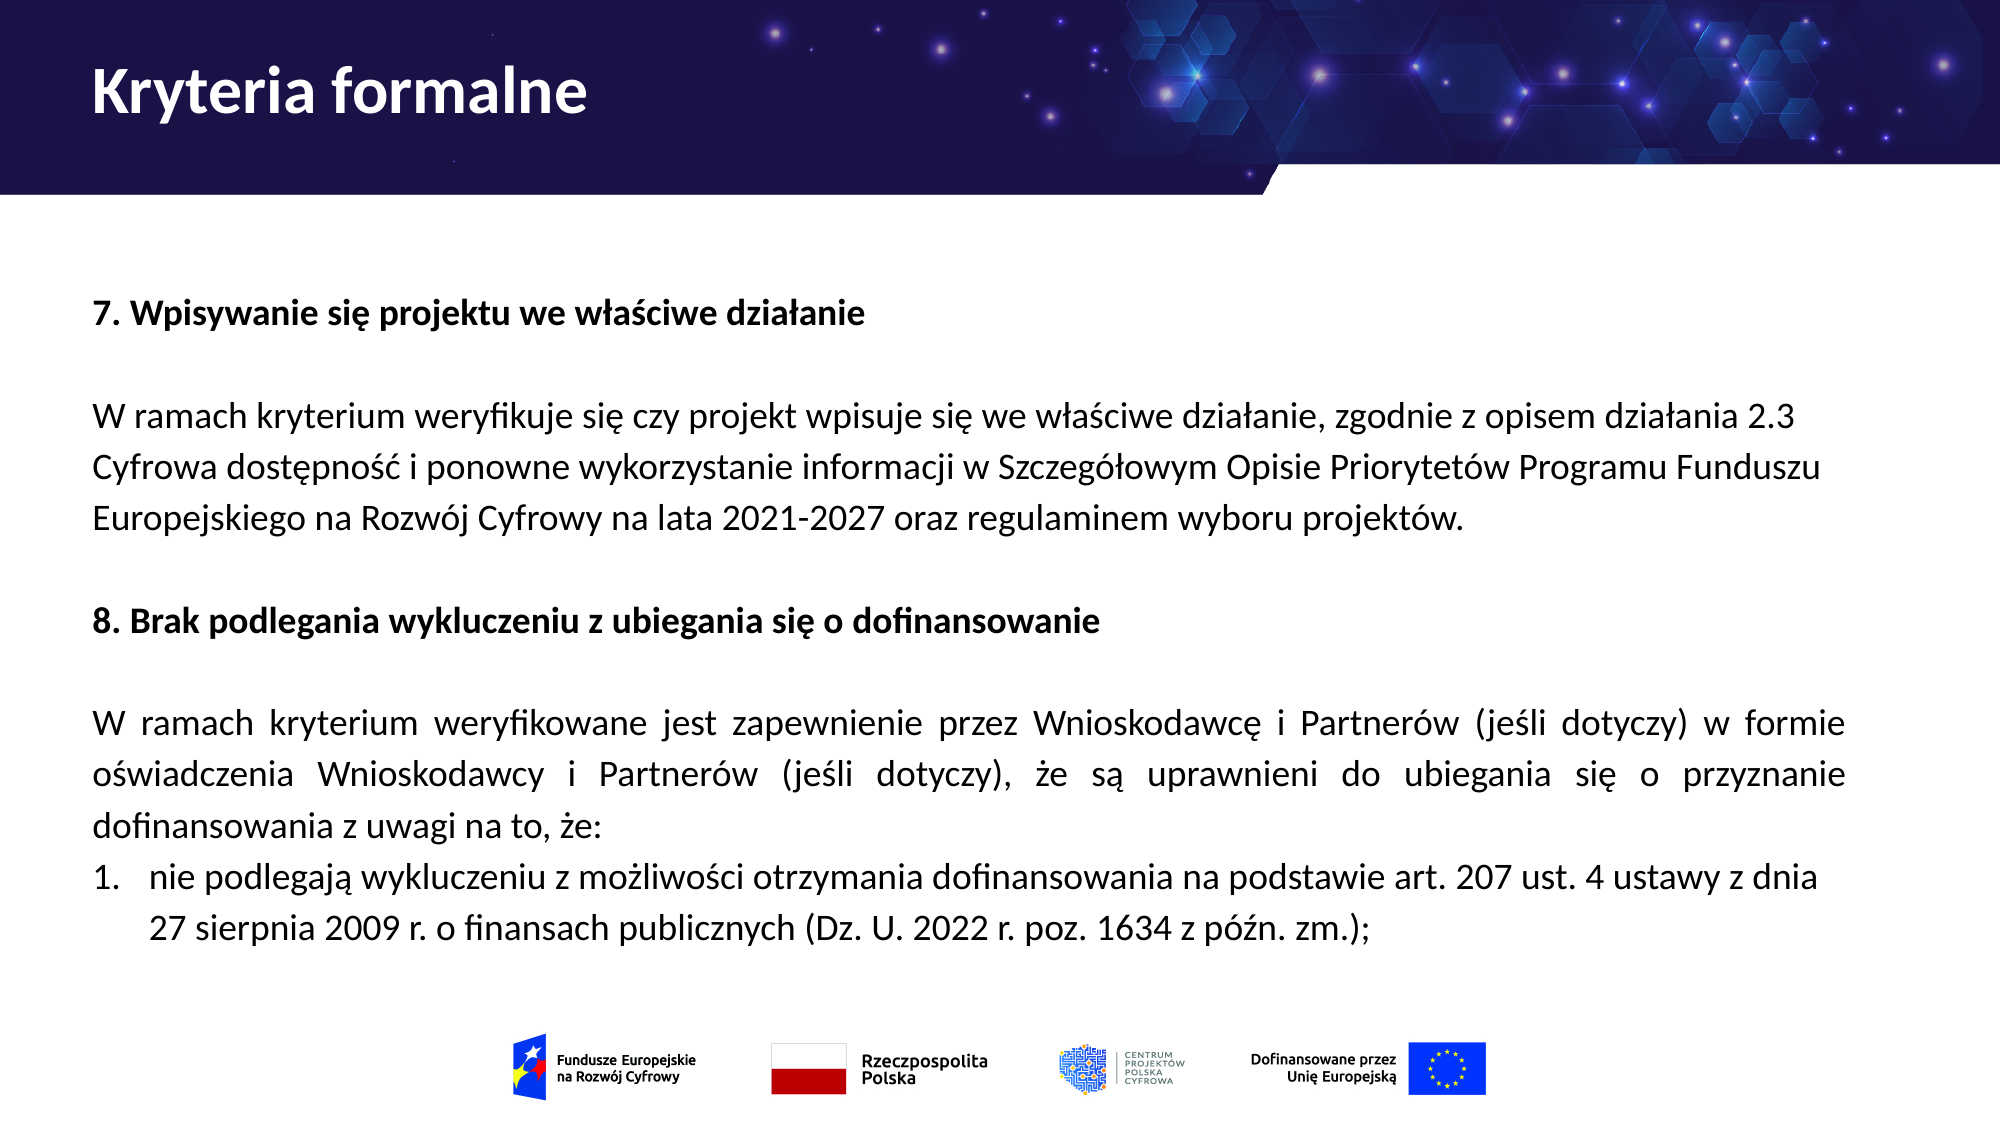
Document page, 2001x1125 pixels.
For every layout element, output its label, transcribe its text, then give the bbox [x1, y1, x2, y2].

picture [0, 0, 2000, 195]
title Kryteria formalne [77, 46, 1863, 136]
picture [491, 1011, 1509, 1122]
list 7. Wpisywanie się projektu we właściwe działanie W ramach kryterium weryfikuje się czy projekt wpisuje się we właściwe działanie, zgodnie z opisem działania 2.3 Cyfrowa dostępność i ponowne wykorzystanie informacji w Szczegółowym Opisie Priorytetów Programu Funduszu Europejskiego na Rozwój Cyfrowy na lata 2021-2027 oraz regulaminem wyboru projektów. 8. Brak podlegania wykluczeniu z ubiegania się o dofinansowanie W ramach kryterium weryfikowane jest zapewnienie przez Wnioskodawcę i Partnerów (jeśli dotyczy) w formie oświadczenia Wnioskodawcy i Partnerów (jeśli dotyczy), że są uprawnieni do ubiegania się o przyznanie dofinansowania z uwagi na to, że: nie podlegają wykluczeniu z możliwości otrzymania dofinansowania na podstawie art. 207 ust. 4 ustawy z dnia 27 sierpnia 2009 r. o finansach publicznych (Dz. U. 2022 r. poz. 1634 z późn. zm.); [77, 229, 1863, 983]
